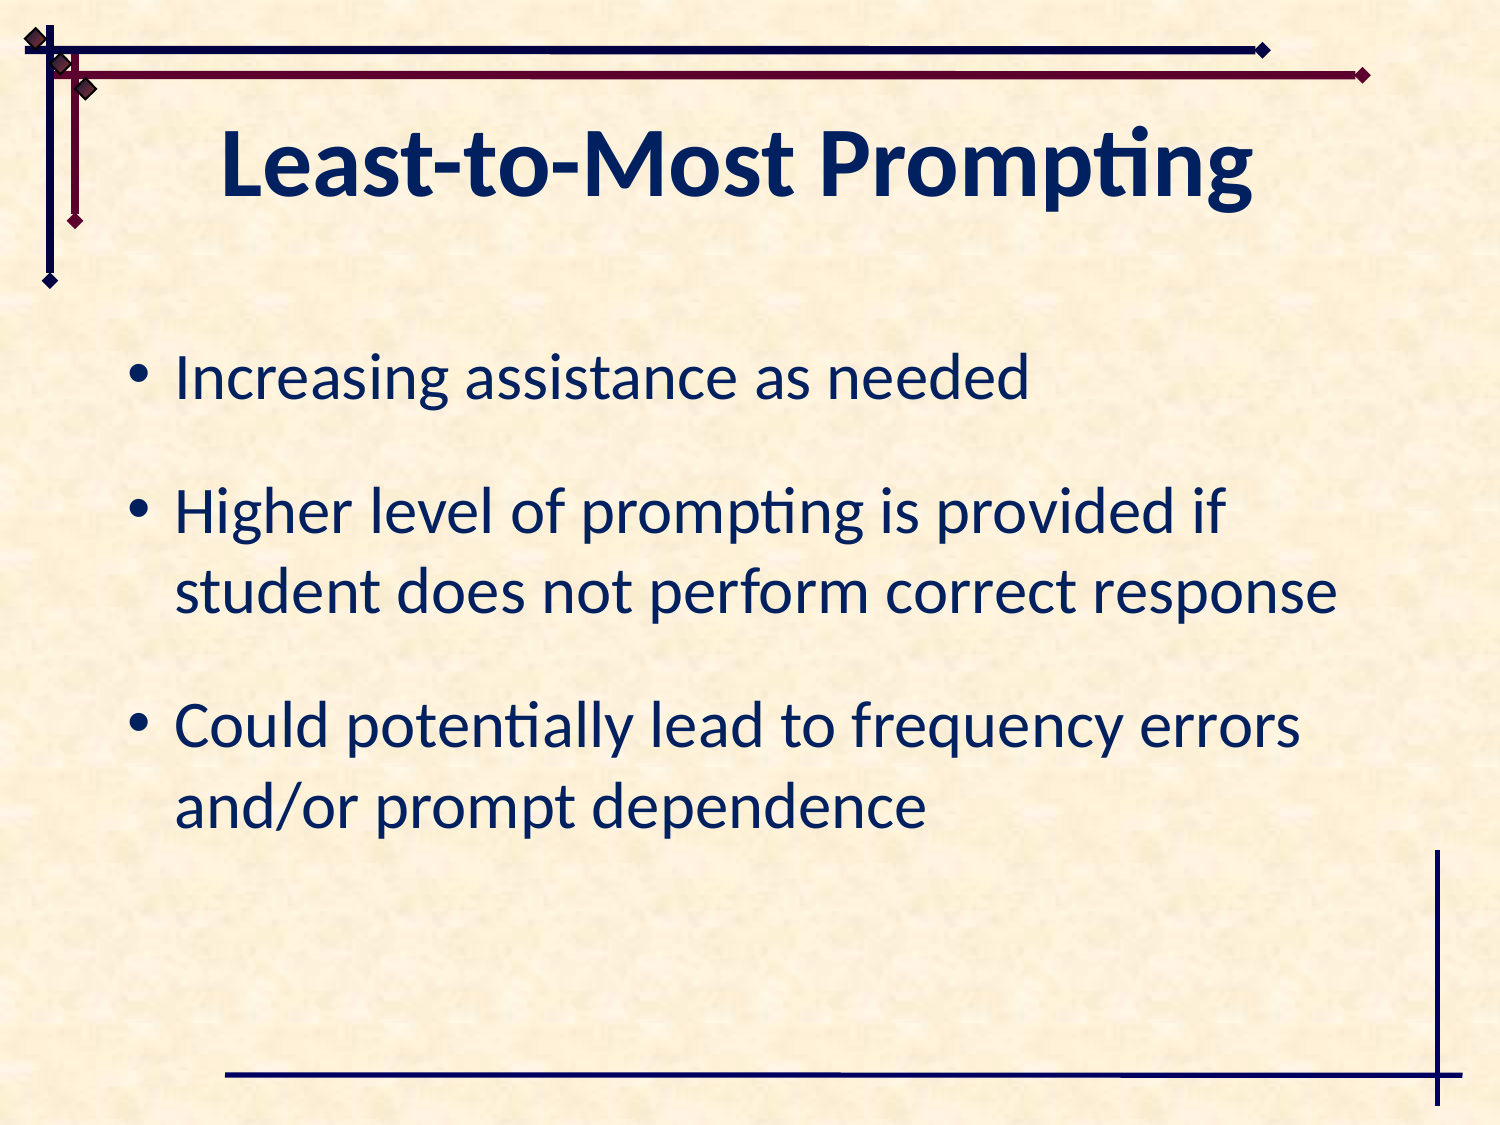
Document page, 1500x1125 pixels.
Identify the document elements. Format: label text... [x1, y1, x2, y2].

picture [0, 0, 1500, 1125]
list Increasing assistance as needed Higher level of prompting is provided if student does not perform correct response Could potentially lead to frequency errors and/or prompt dependence [37, 324, 1451, 963]
title Least-to-Most Prompting [62, 62, 1413, 250]
